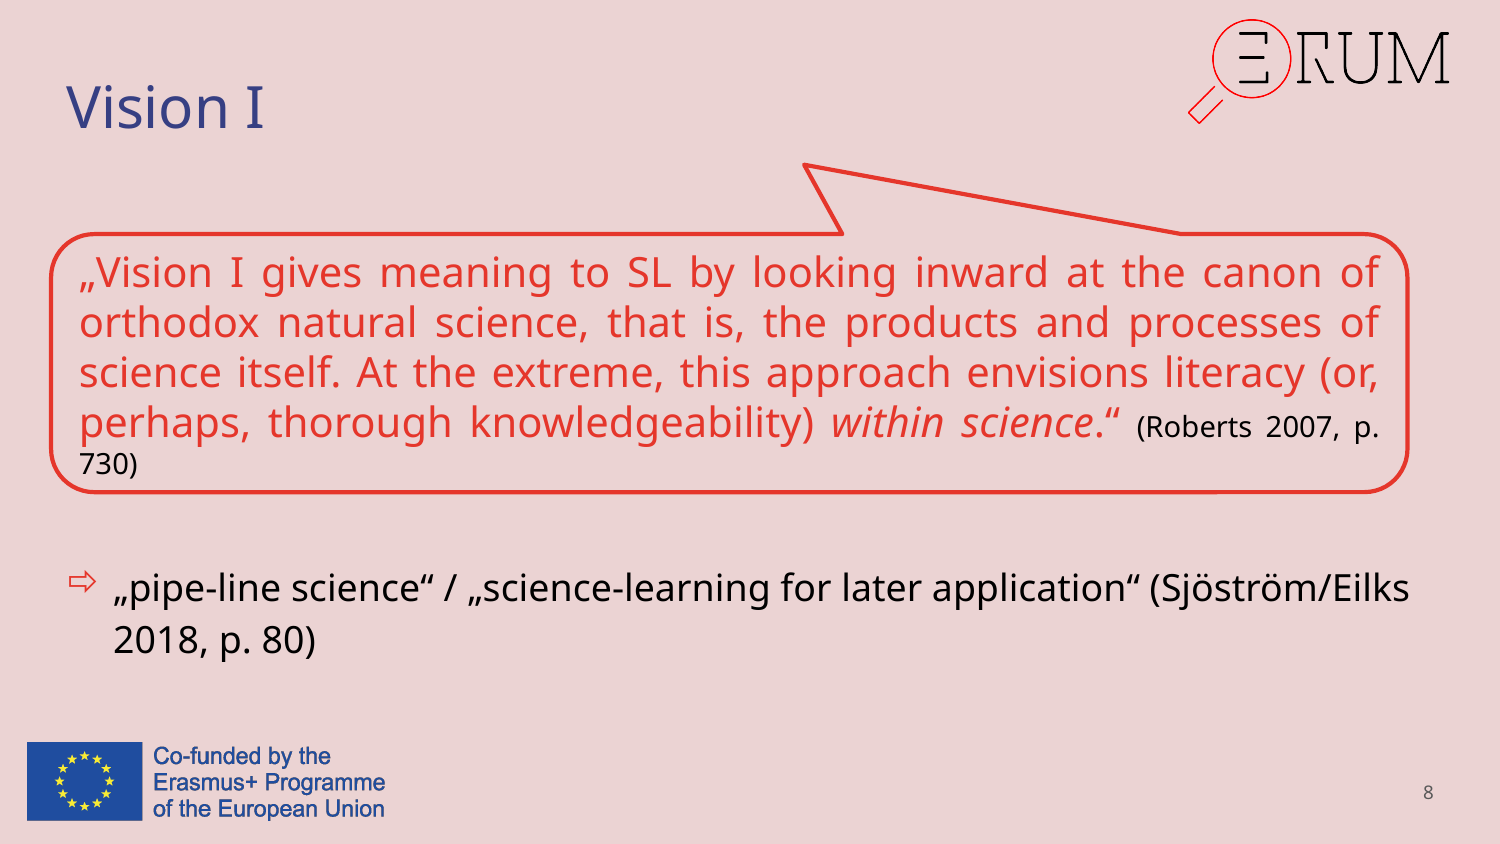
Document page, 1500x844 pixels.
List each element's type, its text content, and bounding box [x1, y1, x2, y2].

picture [27, 742, 385, 821]
slide_number 8 [1358, 761, 1449, 826]
title Vision I [51, 55, 1168, 150]
list „pipe-line science“ / „science-learning for later application“ (Sjöström/Eilks 2018, p. 80) [51, 542, 1473, 627]
picture [1136, 0, 1500, 137]
text_box „Vision I gives meaning to SL by looking inward at the canon of orthodox natural science, that is, the products and processes of science itself. At the extreme, this approach envisions literacy (or, perhaps, thorough knowledgeability) within science.“ (Roberts 2007, p. 730) [51, 164, 1408, 493]
